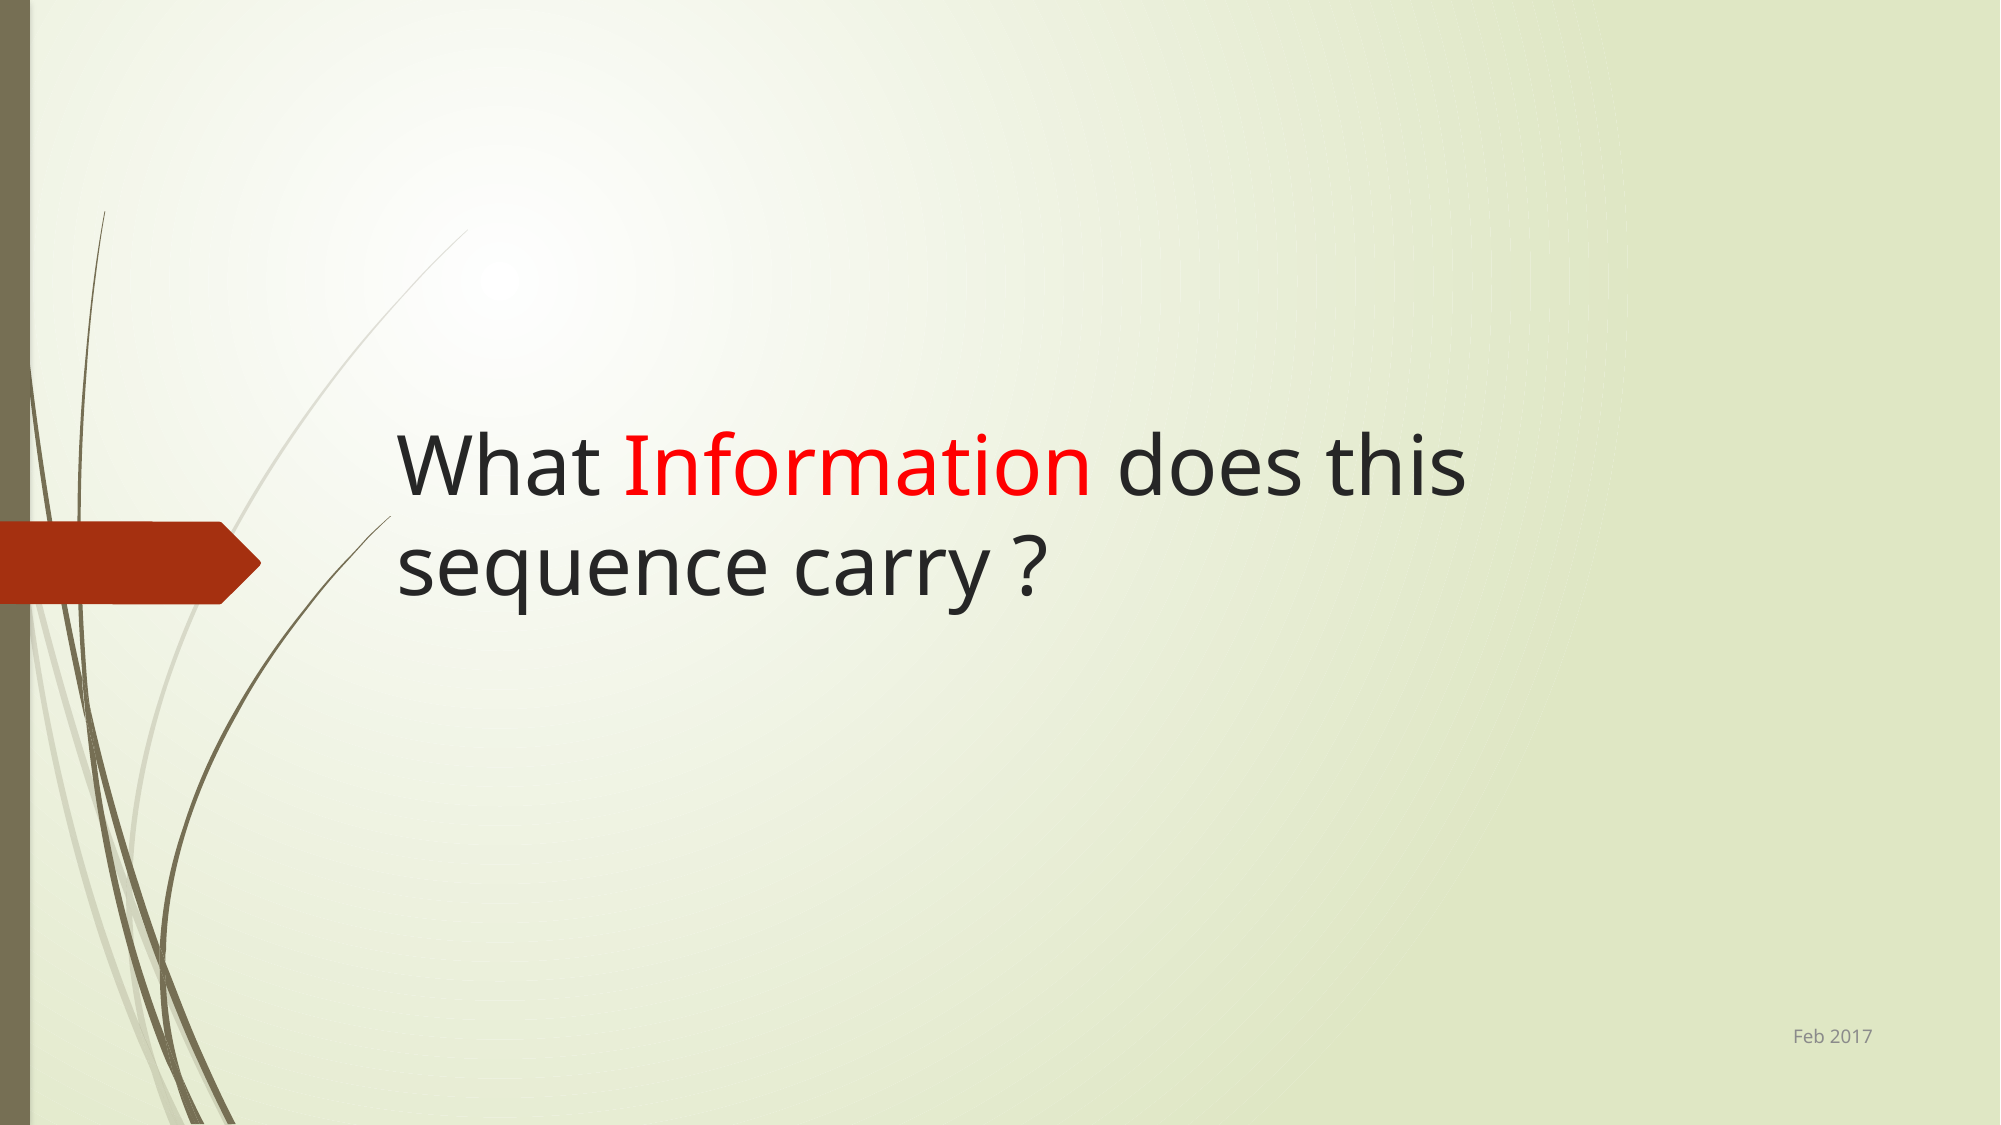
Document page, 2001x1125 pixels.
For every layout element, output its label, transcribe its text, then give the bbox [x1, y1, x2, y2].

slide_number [1699, 1005, 1888, 1067]
title What Information does this sequence carry ? [380, 396, 1656, 620]
